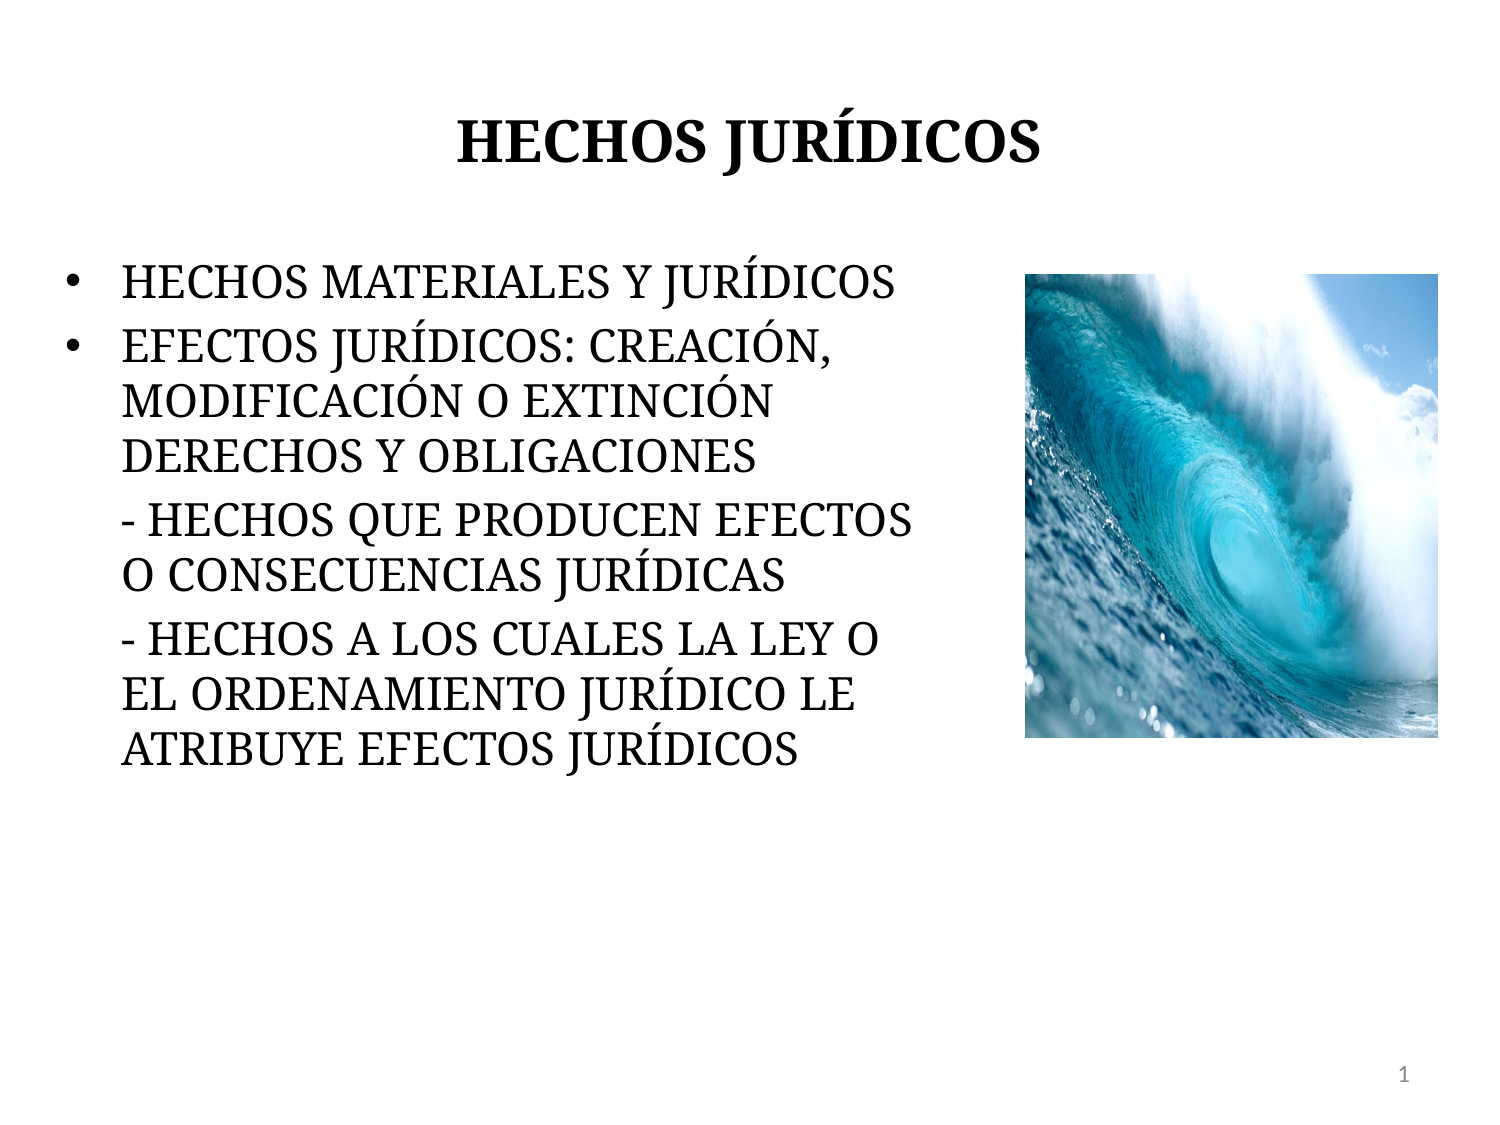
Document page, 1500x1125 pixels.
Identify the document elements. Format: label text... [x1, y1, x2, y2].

list HECHOS MATERIALES Y JURÍDICOS EFECTOS JURÍDICOS: CREACIÓN, MODIFICACIÓN O EXTINCIÓN DERECHOS Y OBLIGACIONES - HECHOS QUE PRODUCEN EFECTOS O CONSECUENCIAS JURÍDICAS - HECHOS A LOS CUALES LA LEY O EL ORDENAMIENTO JURÍDICO LE ATRIBUYE EFECTOS JURÍDICOS [50, 245, 950, 1013]
slide_number 1 [1074, 1042, 1425, 1103]
title HECHOS JURÍDICOS [75, 45, 1425, 233]
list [1024, 273, 1438, 738]
